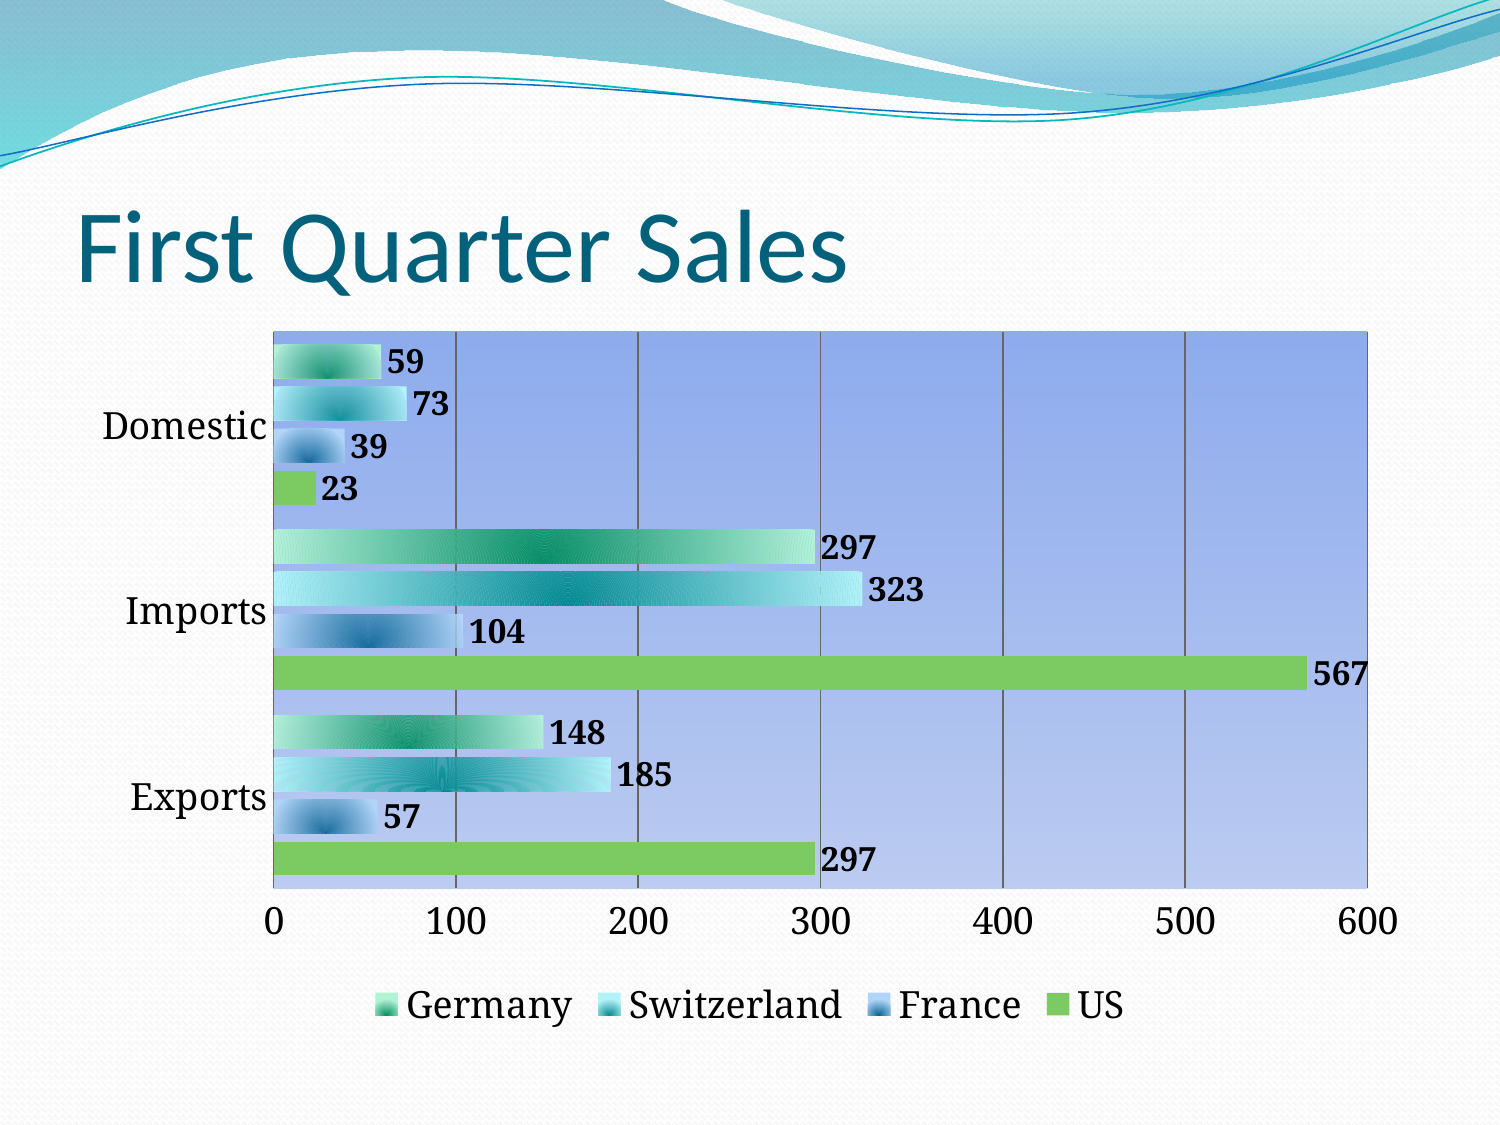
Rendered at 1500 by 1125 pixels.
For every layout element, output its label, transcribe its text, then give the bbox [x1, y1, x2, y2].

chart [74, 317, 1426, 1038]
title First Quarter Sales [75, 115, 1425, 303]
